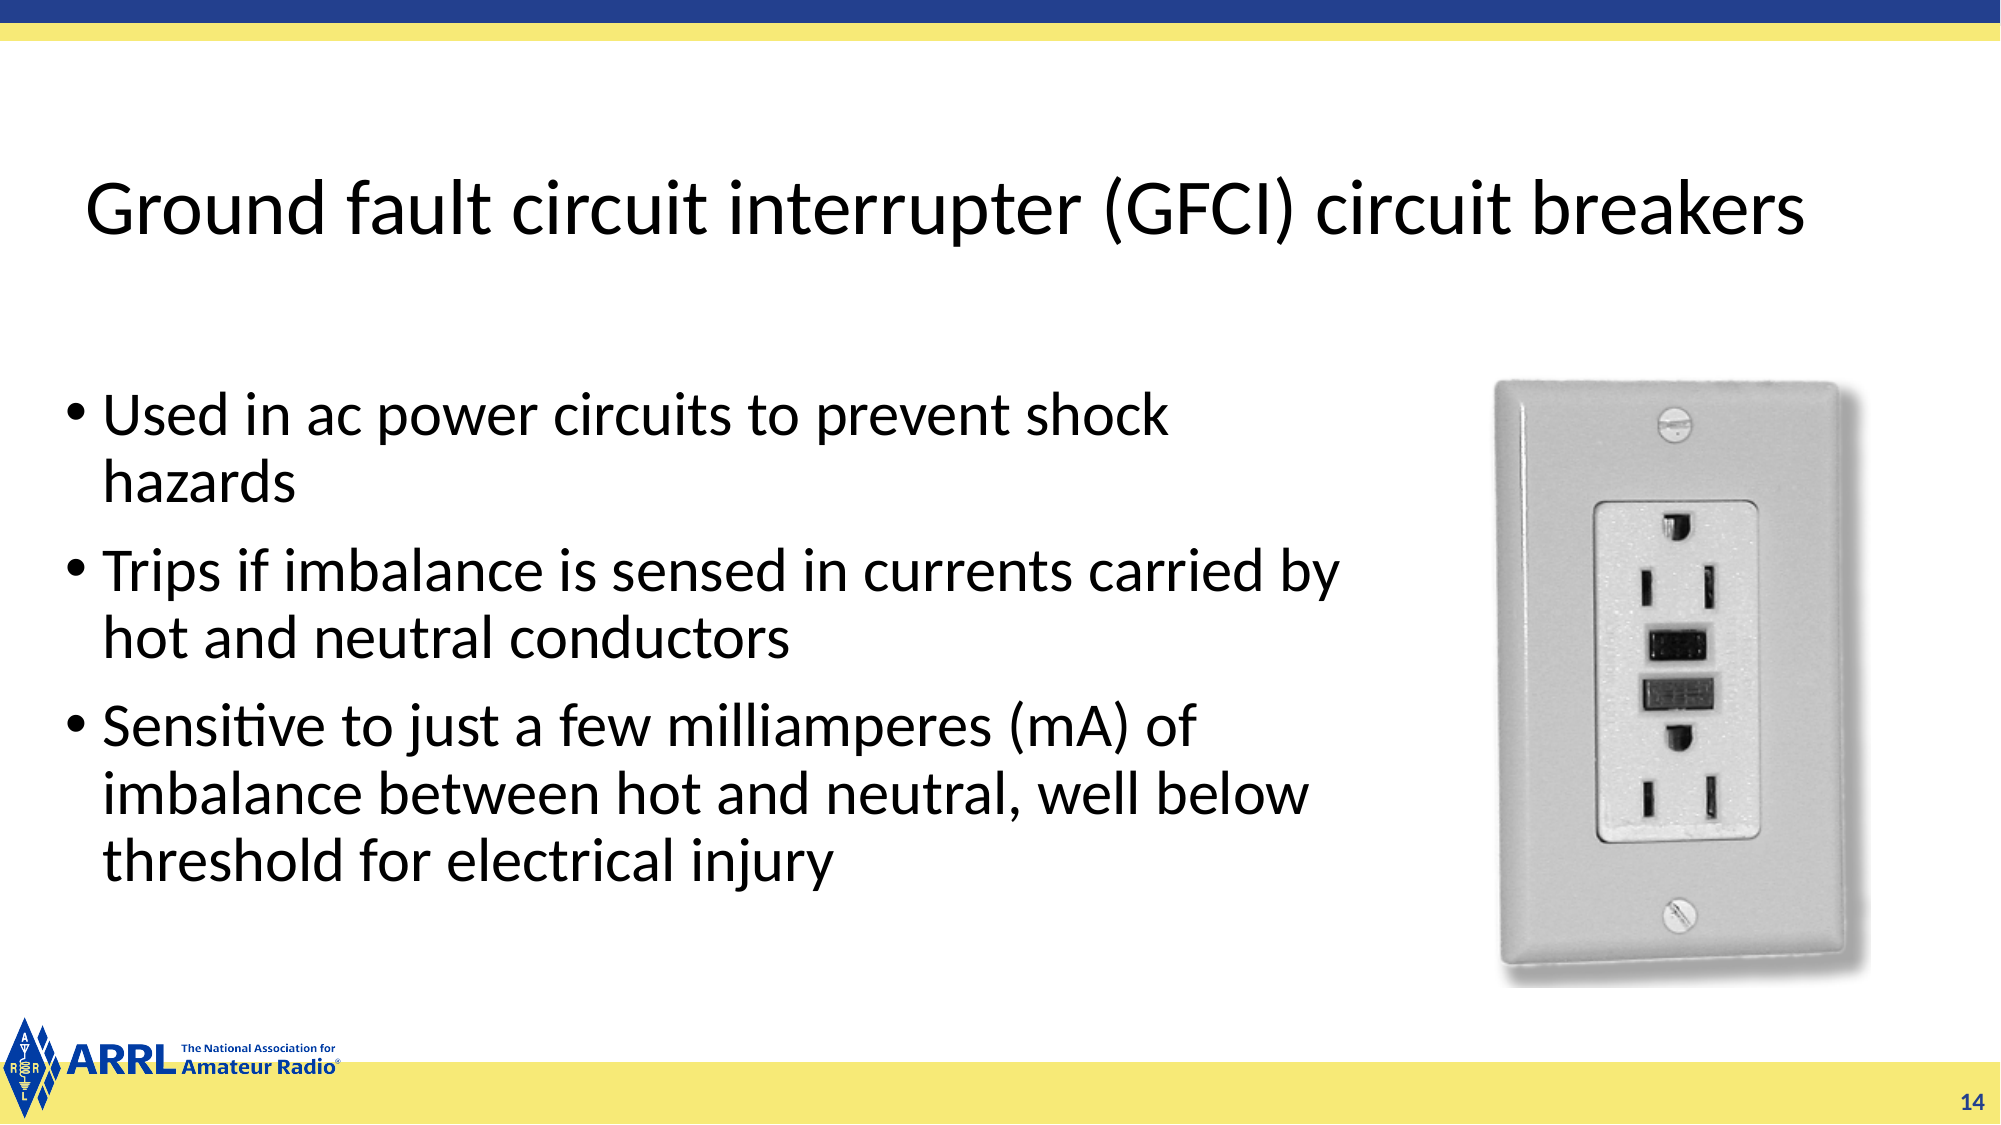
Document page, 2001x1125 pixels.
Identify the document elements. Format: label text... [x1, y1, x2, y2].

list Used in ac power circuits to prevent shock hazards Trips if imbalance is sensed in currents carried by hot and neutral conductors Sensitive to just a few milliamperes (mA) of imbalance between hot and neutral, well below threshold for electrical injury [50, 373, 1363, 1025]
title Ground fault circuit interrupter (GFCI) circuit breakers [70, 136, 1871, 281]
picture [1487, 373, 1871, 989]
picture [1, 1015, 342, 1121]
